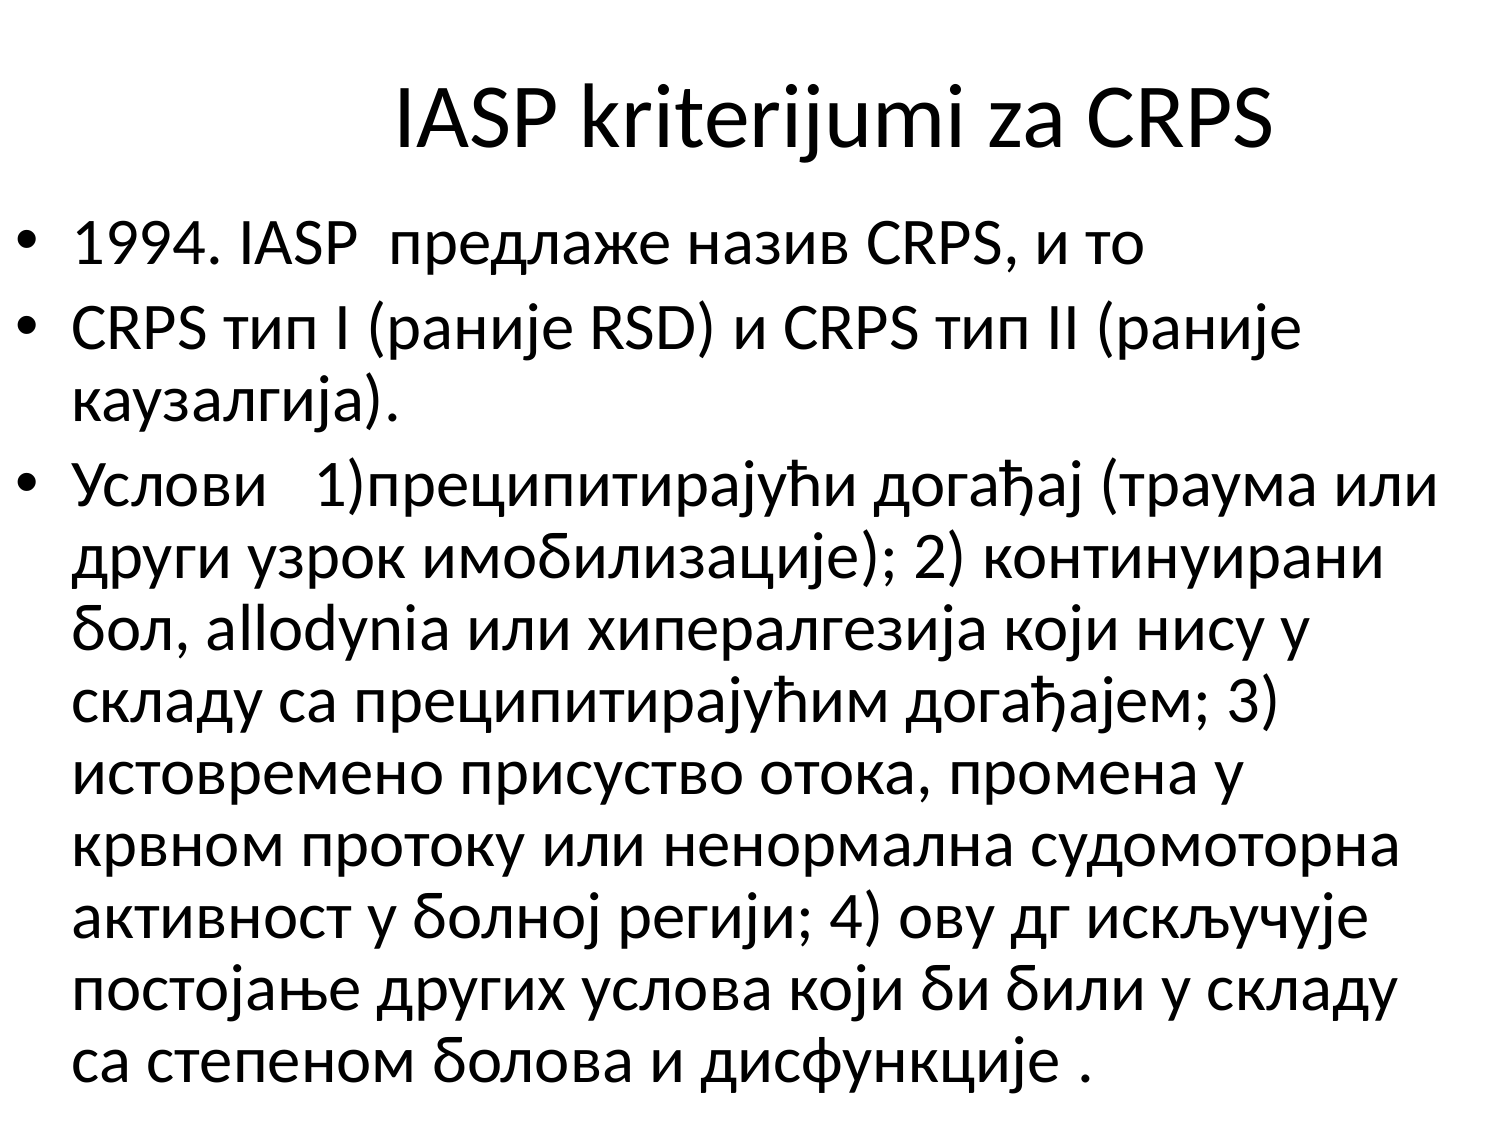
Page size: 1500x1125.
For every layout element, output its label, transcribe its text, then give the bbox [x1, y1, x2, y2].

title IASP kriterijumi za CRPS [187, 46, 1463, 176]
list 1994. IASP предлаже назив CRPS, и то CRPS тип I (раније RSD) и CRPS тип II (раније каузалгија). Услови 1)преципитирајући догађај (траума или други узрок имобилизације); 2) континуирани бол, аllodynia или хипералгезија који нису у складу са преципитирајућим догађајем; 3) истовремено присуство отока, промена у крвном протоку или ненормална судомоторна активност у болној регији; 4) ову дг искључује постојање других услова који би били у складу са степеном болова и дисфункције . [0, 199, 1467, 1067]
